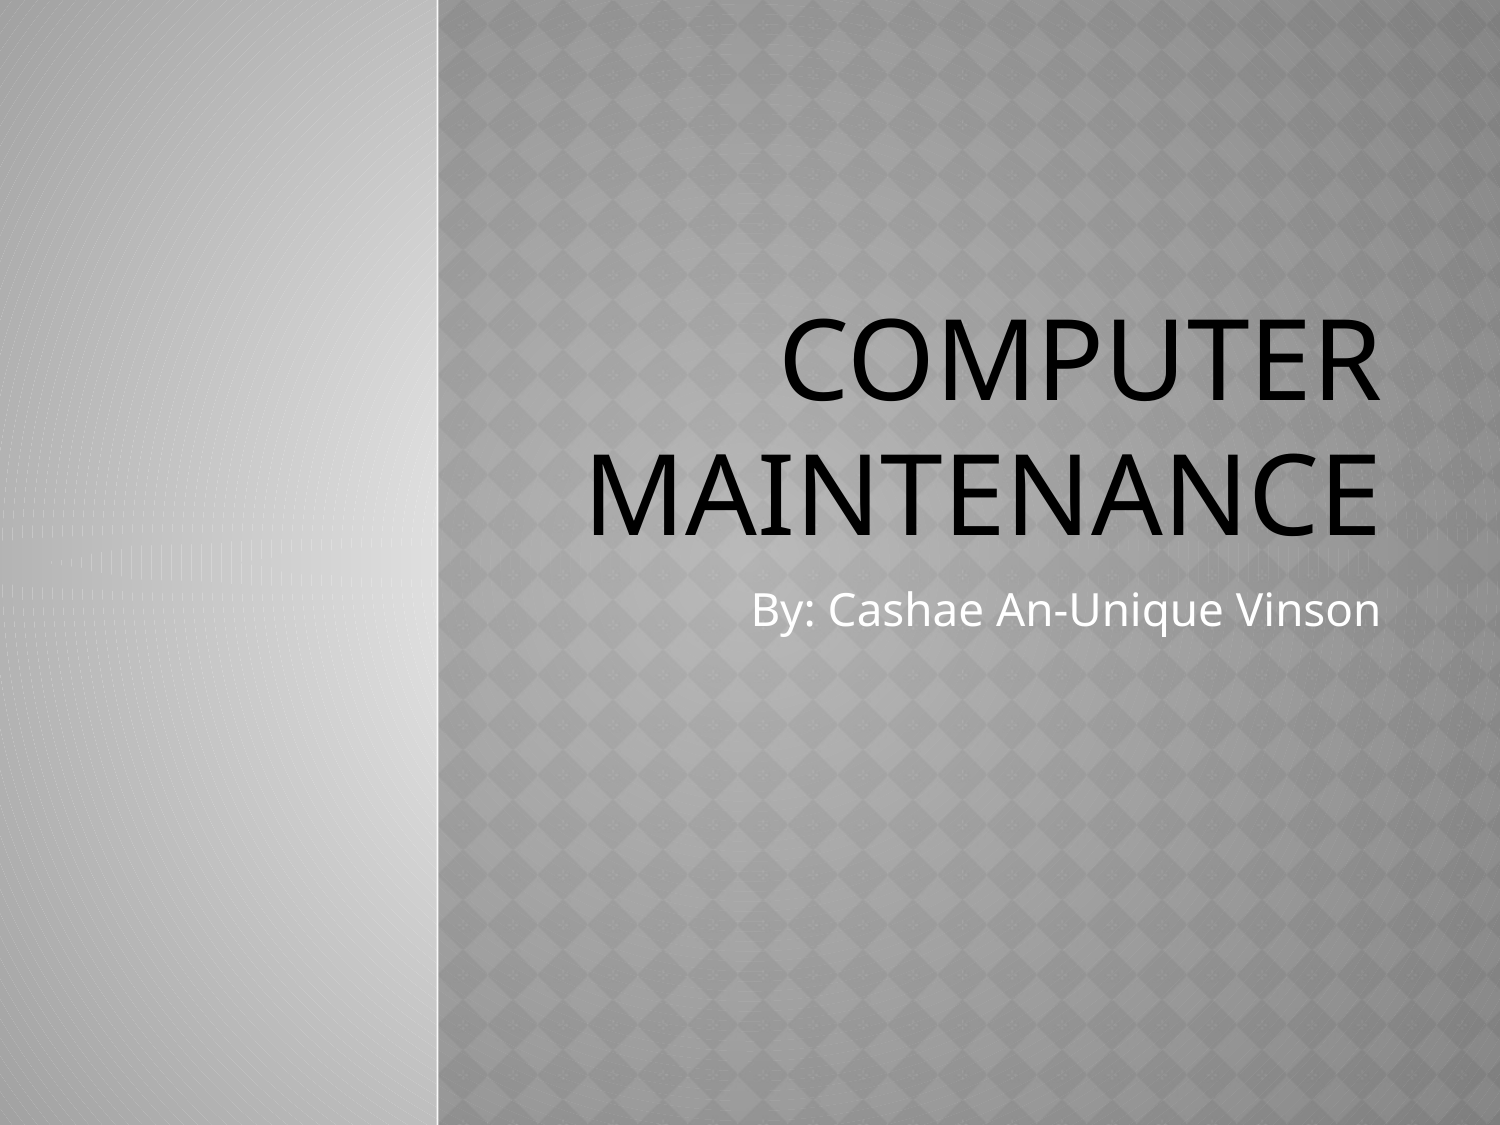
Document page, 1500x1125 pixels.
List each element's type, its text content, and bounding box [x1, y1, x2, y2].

subtitle By: Cashae An-Unique Vinson [550, 580, 1390, 762]
title Computer Maintenance [552, 87, 1390, 558]
